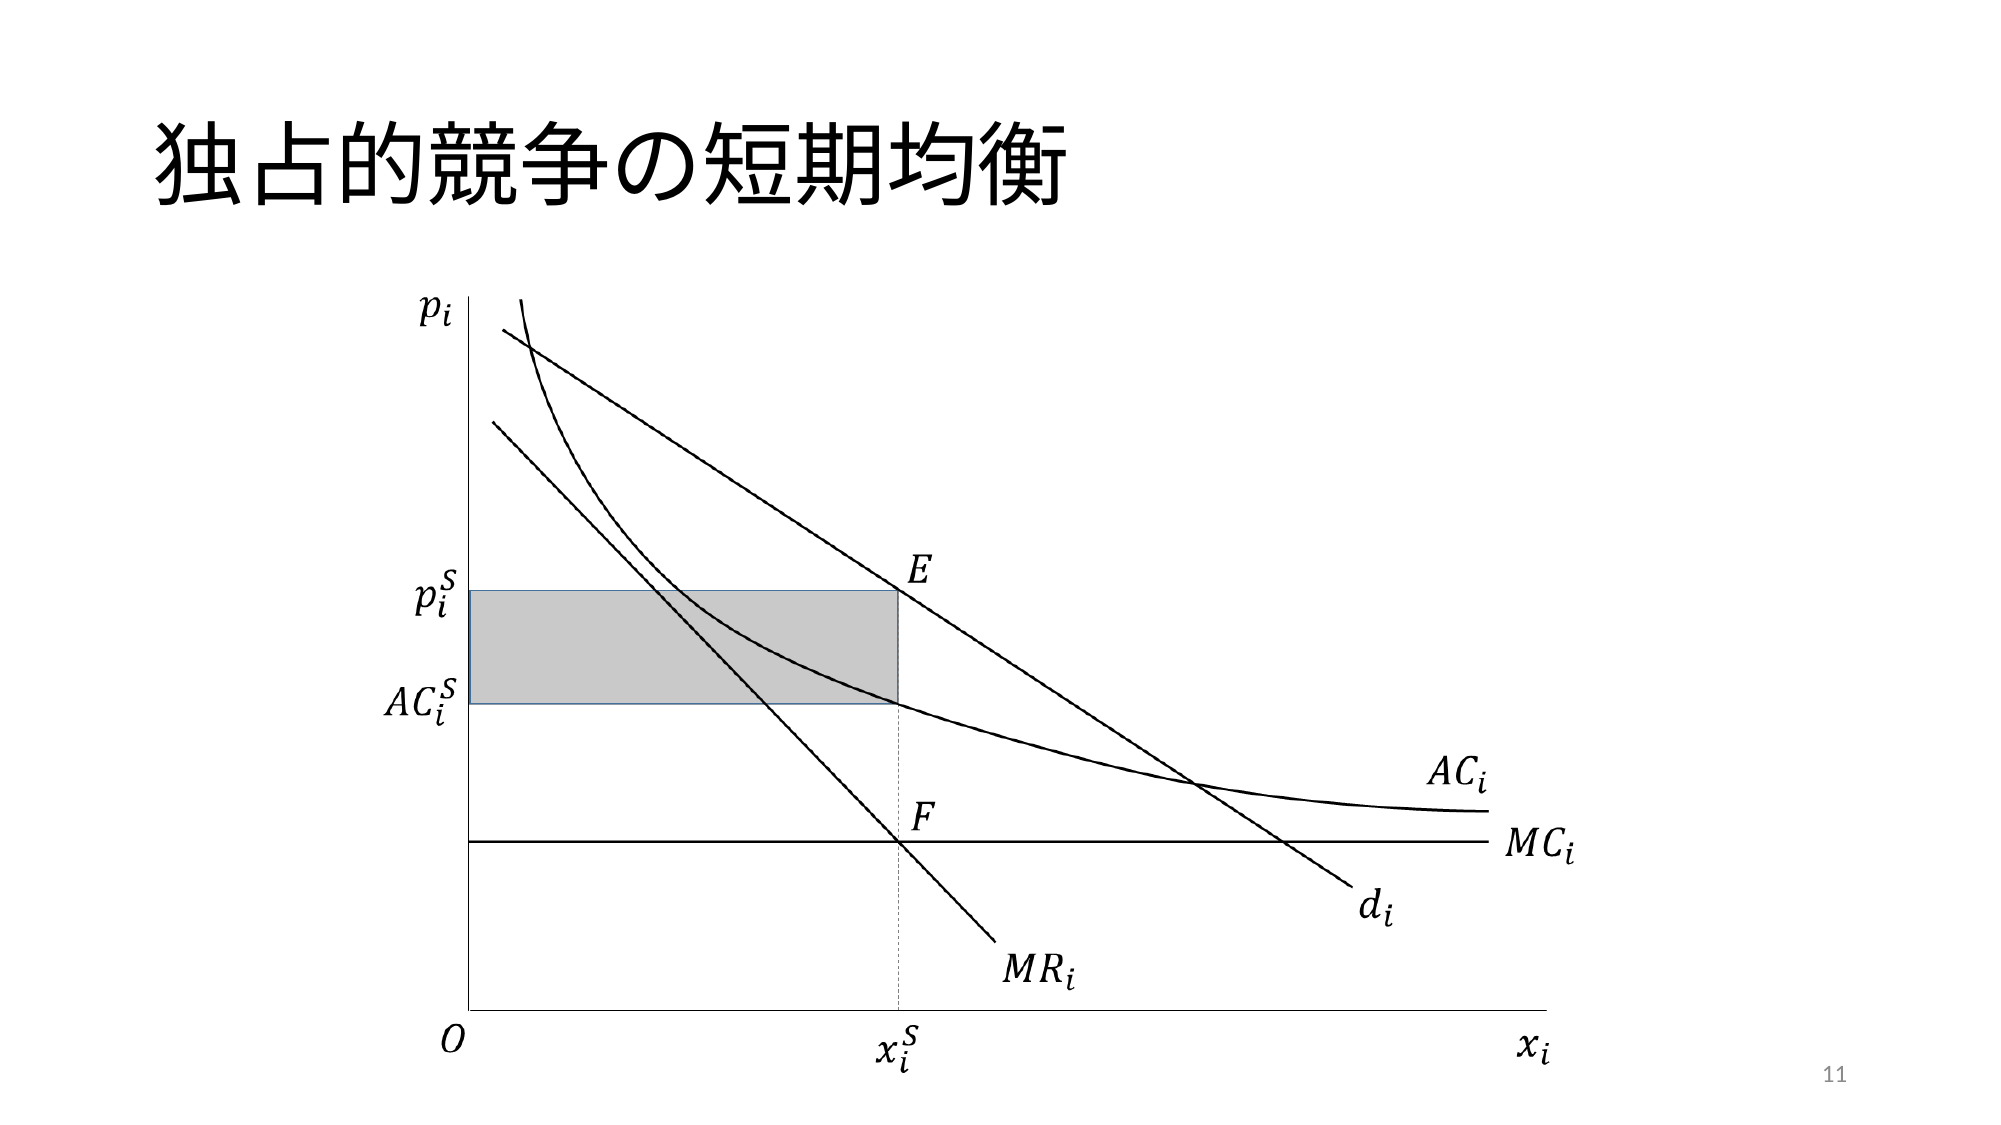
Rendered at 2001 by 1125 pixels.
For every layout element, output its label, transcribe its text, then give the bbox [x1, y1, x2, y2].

picture [364, 277, 1585, 1080]
slide_number 11 [1412, 1042, 1863, 1103]
title 独占的競争の短期均衡 [137, 59, 1863, 278]
